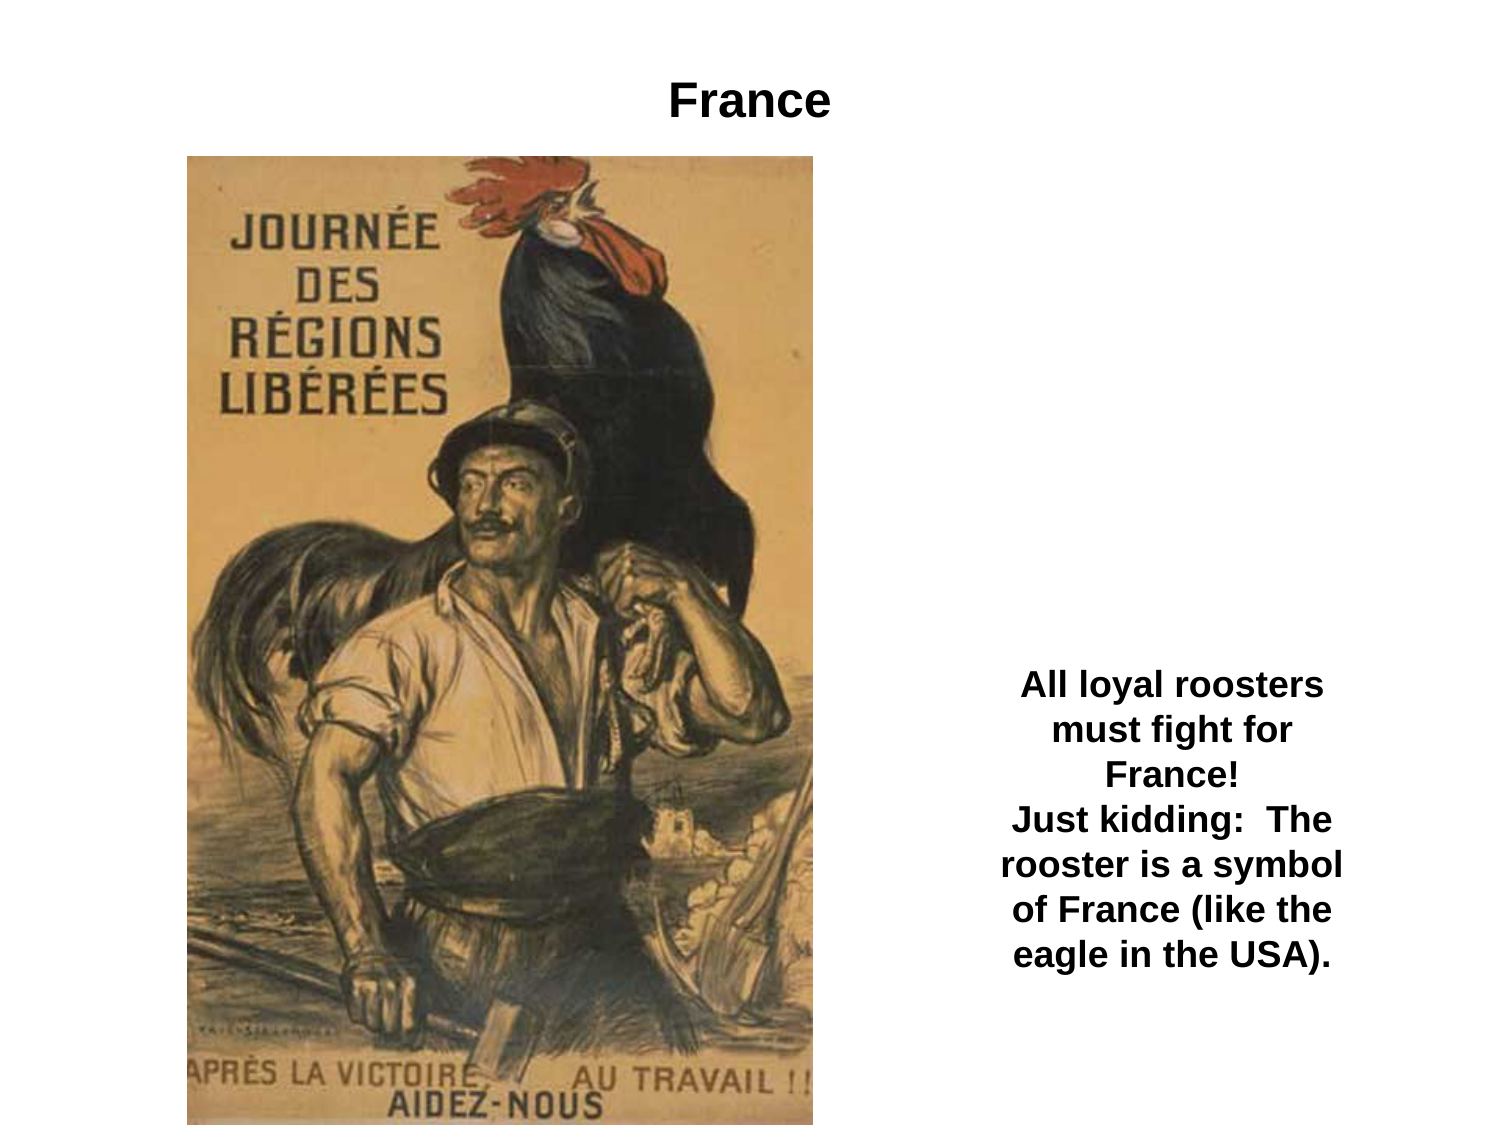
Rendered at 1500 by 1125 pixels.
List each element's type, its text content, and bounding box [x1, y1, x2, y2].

title France [74, 44, 1426, 151]
picture [187, 155, 813, 1125]
text_box All loyal roosters must fight for France! Just kidding: The rooster is a symbol of France (like the eagle in the USA). [844, 600, 1500, 1125]
